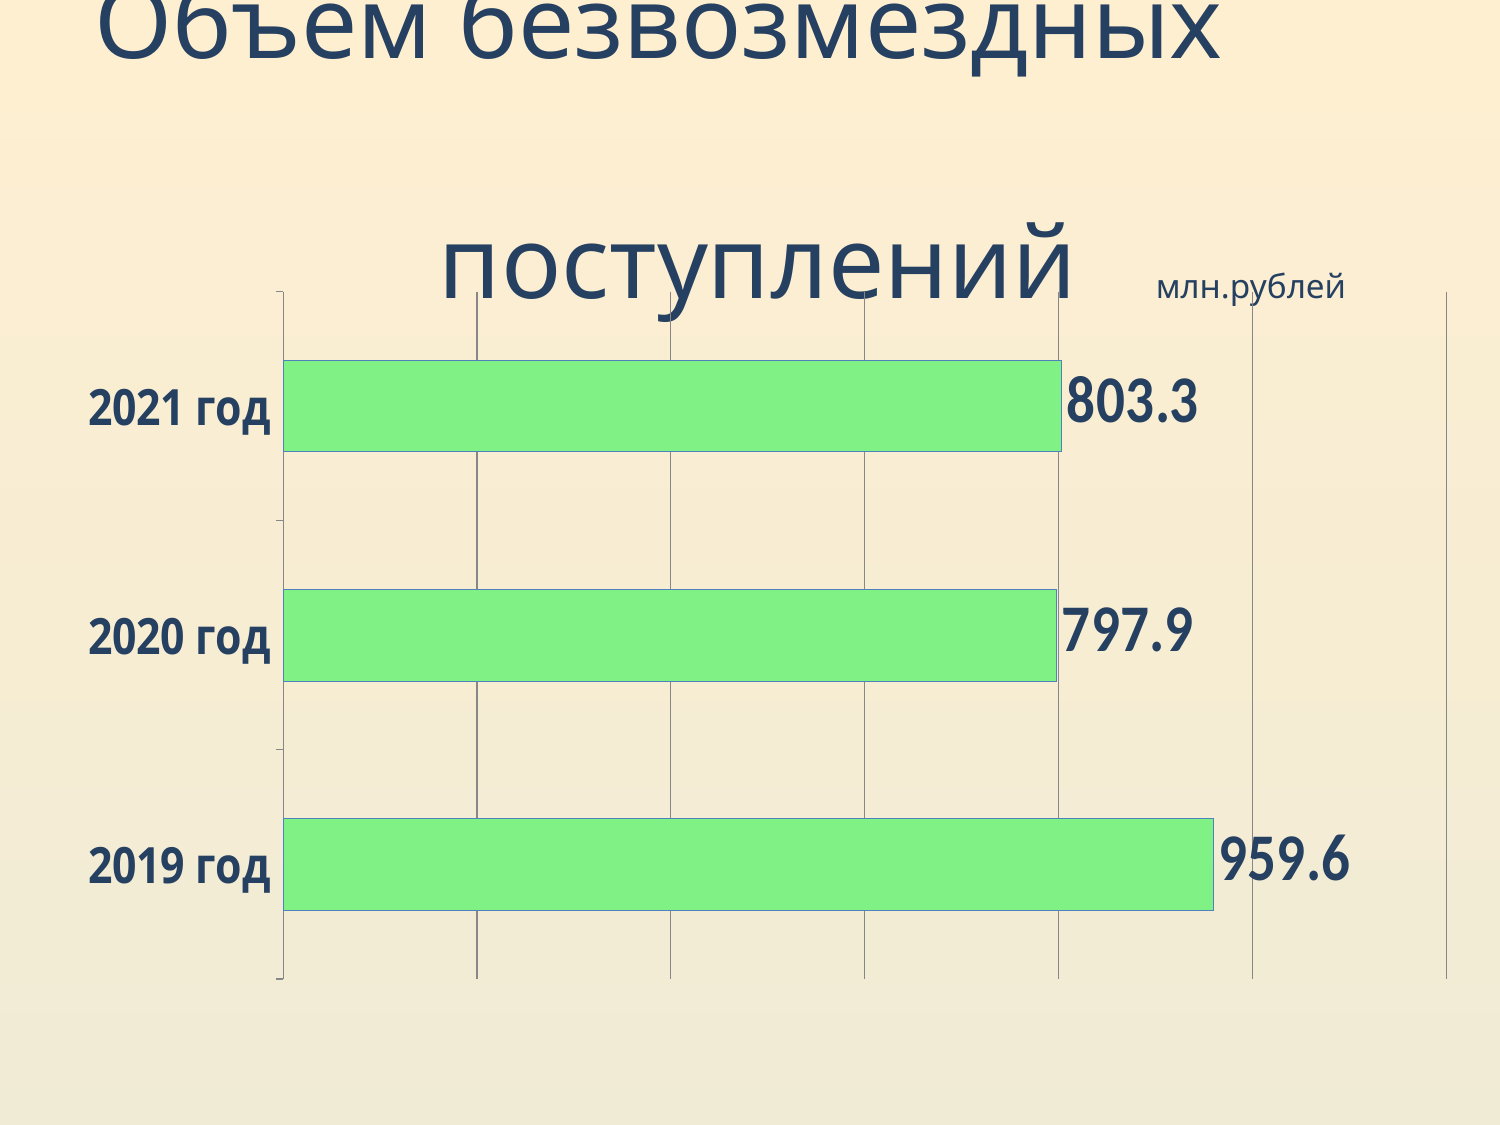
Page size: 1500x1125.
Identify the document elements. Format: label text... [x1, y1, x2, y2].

chart [88, 290, 1448, 1071]
title Объем безвозмездных поступлений млн.рублей [75, 45, 1425, 233]
